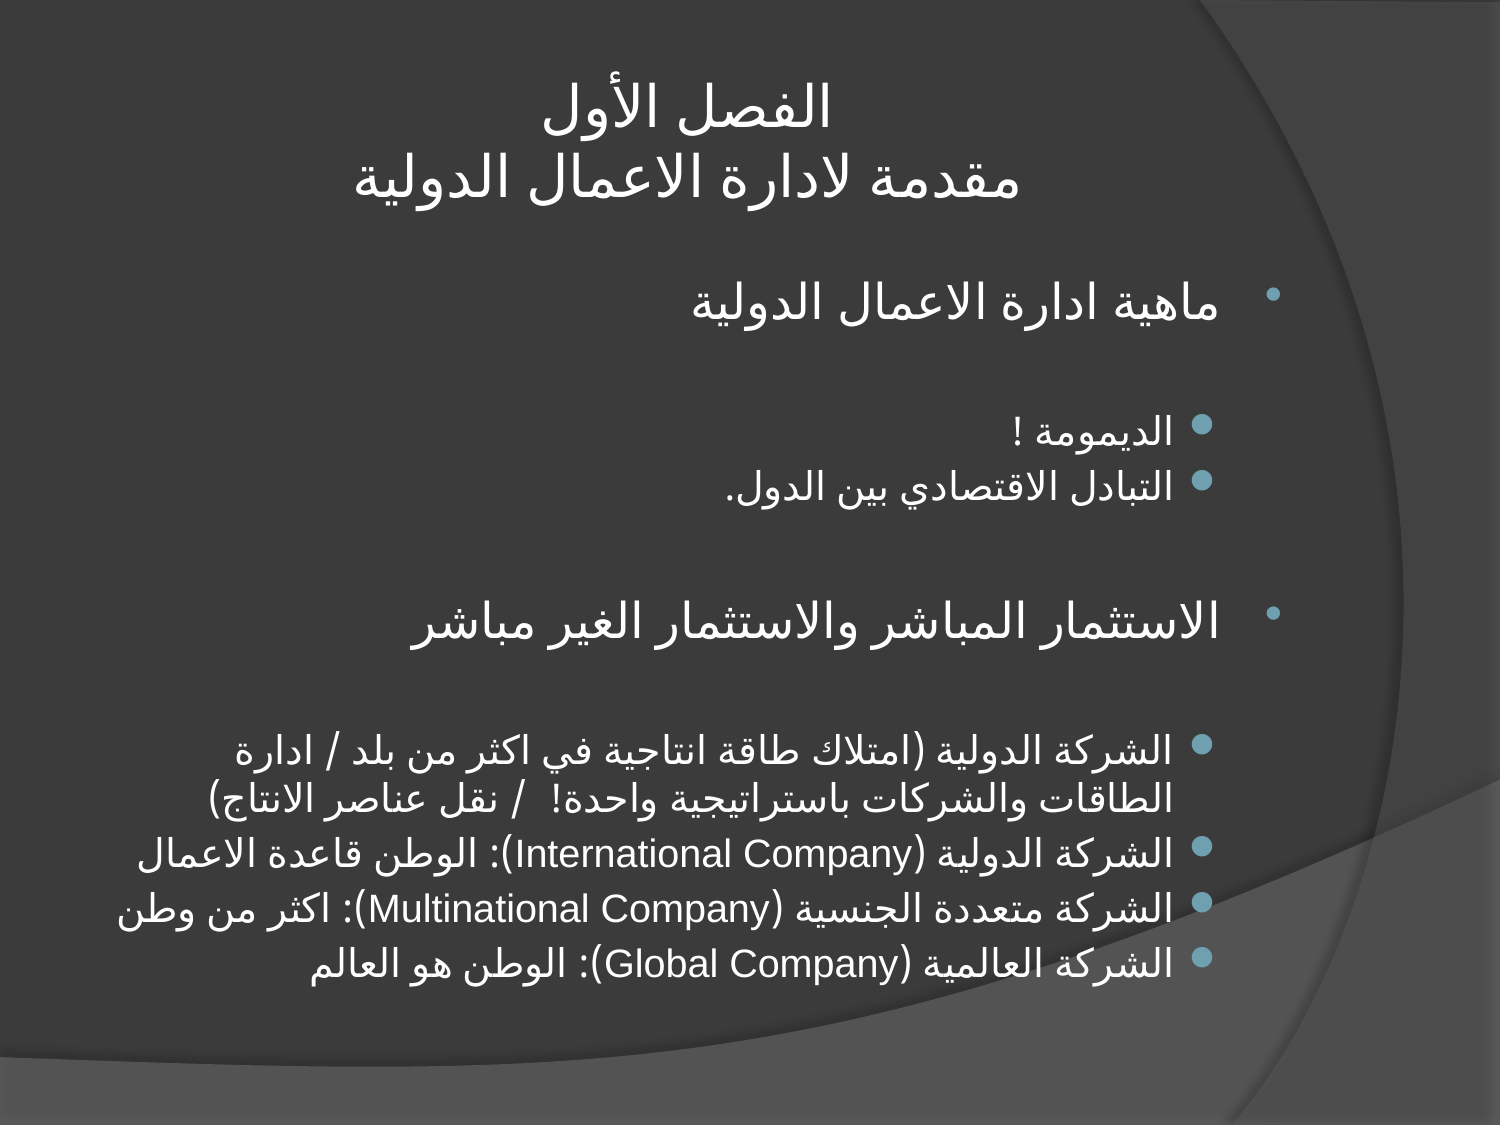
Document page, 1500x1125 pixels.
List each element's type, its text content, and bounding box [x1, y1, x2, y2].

title الفصل الأول مقدمة لادارة الاعمال الدولية [75, 45, 1300, 233]
list ماهية ادارة الاعمال الدولية الديمومة ! التبادل الاقتصادي بين الدول. الاستثمار المباشر والاستثمار الغير مباشر الشركة الدولية (امتلاك طاقة انتاجية في اكثر من بلد / ادارة الطاقات والشركات باستراتيجية واحدة! / نقل عناصر الانتاج) الشركة الدولية (International Company): الوطن قاعدة الاعمال الشركة متعددة الجنسية (Multinational Company): اكثر من وطن الشركة العالمية (Global Company): الوطن هو العالم [75, 262, 1300, 1005]
